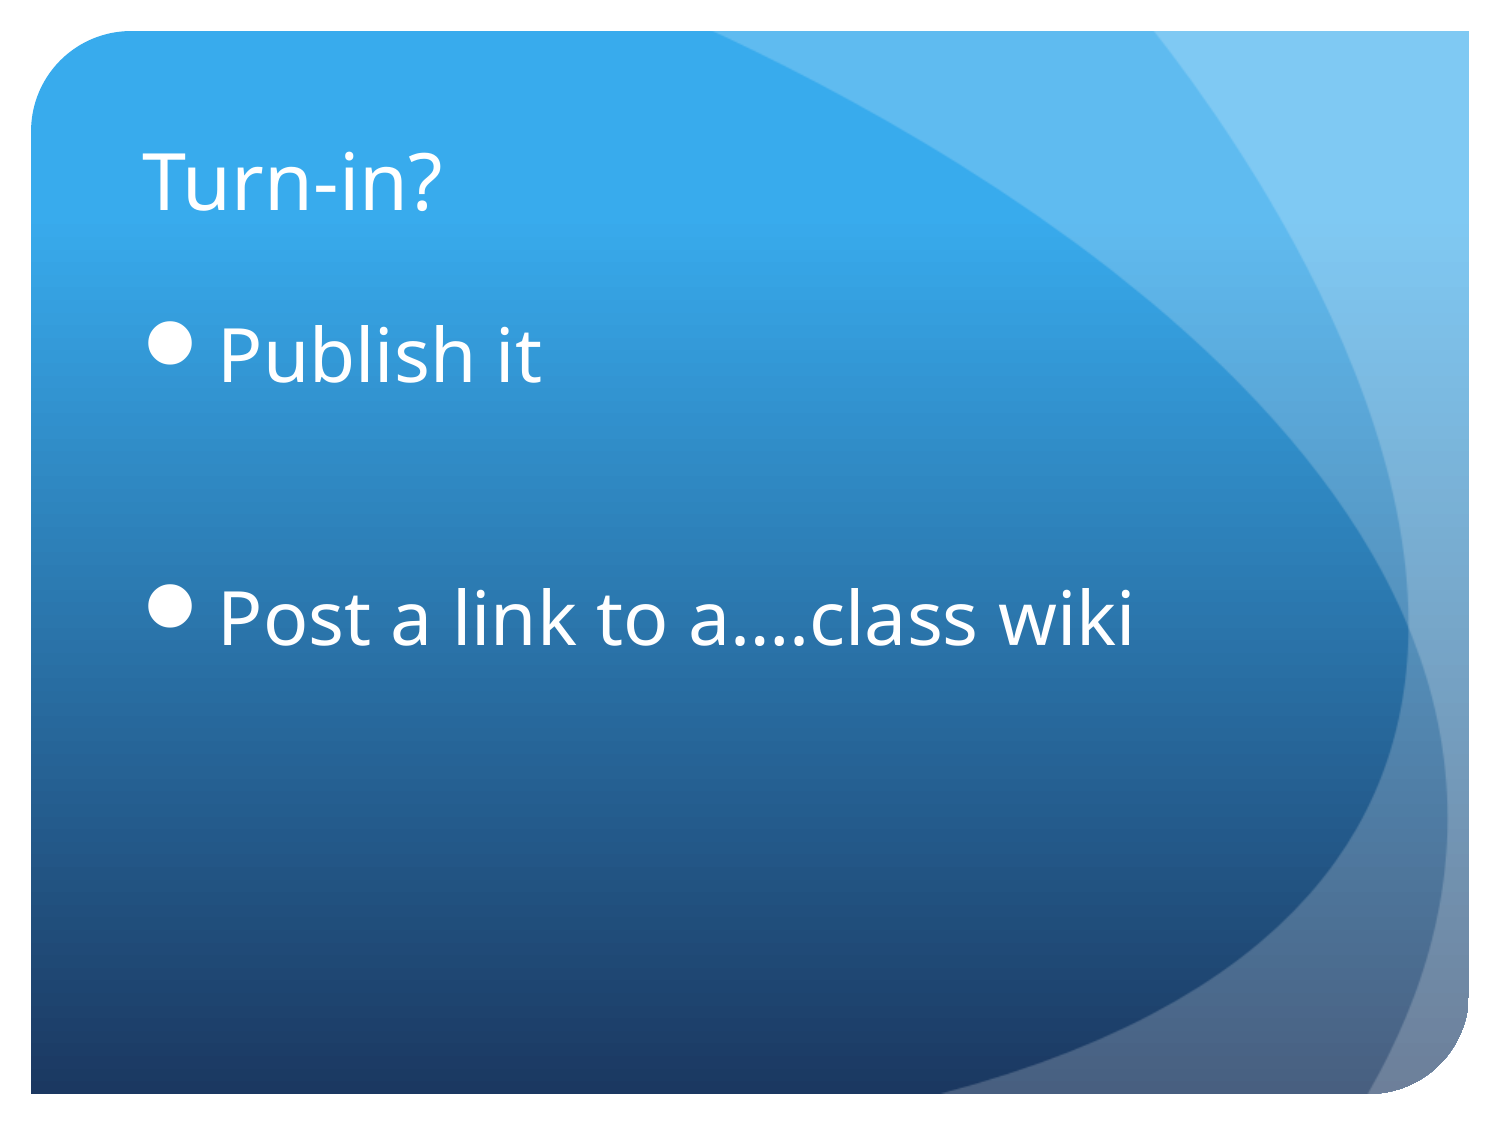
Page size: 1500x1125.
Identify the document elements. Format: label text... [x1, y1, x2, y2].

list Publish it Post a link to a….class wiki [127, 299, 1372, 991]
picture [24, 30, 1473, 1094]
title Turn-in? [127, 62, 1372, 234]
